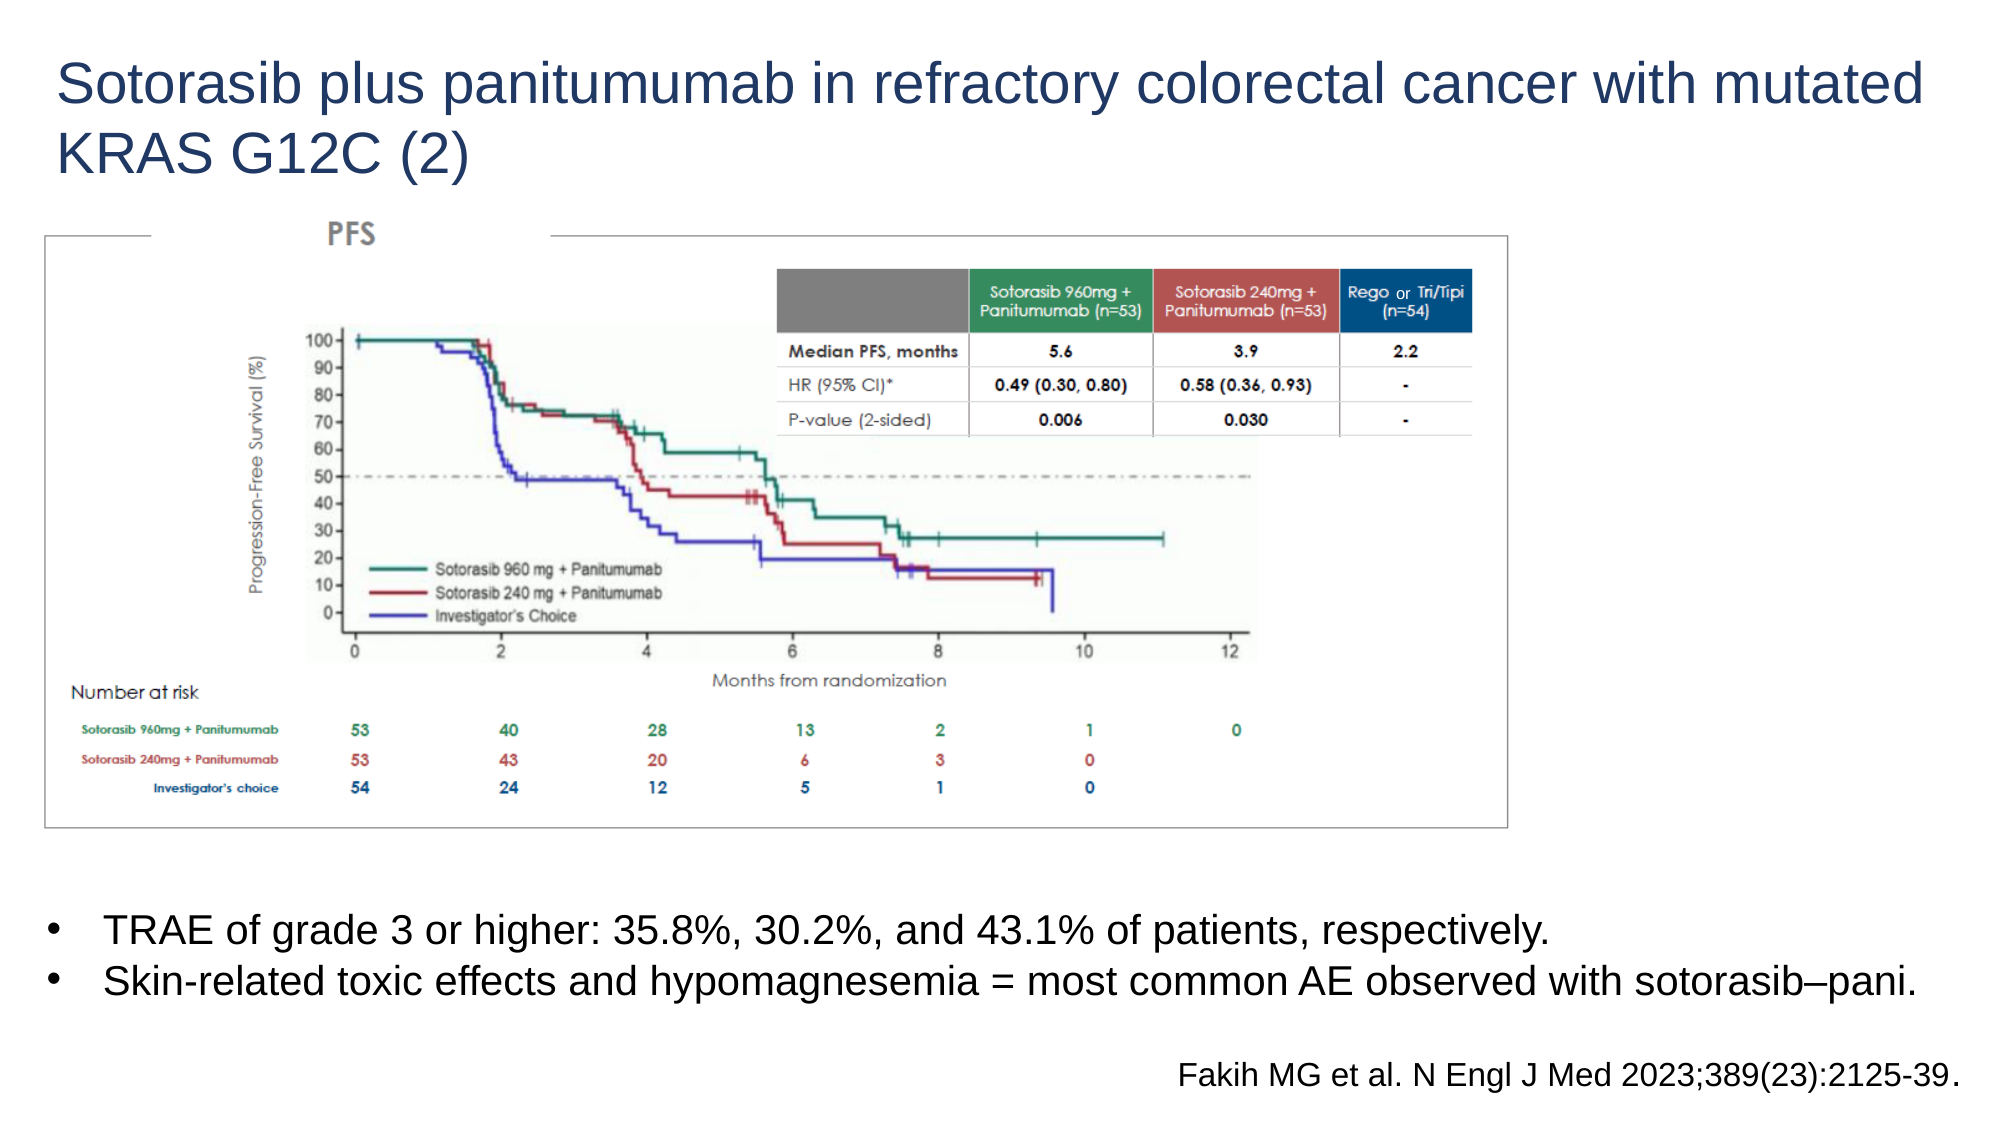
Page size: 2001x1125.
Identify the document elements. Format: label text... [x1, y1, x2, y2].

picture [31, 193, 1532, 851]
text_box TRAE of grade 3 or higher: 35.8%, 30.2%, and 43.1% of patients, respectively. Skin-related toxic effects and hypomagnesemia = most common AE observed with sotorasib–pani. [31, 895, 1982, 1011]
text_box Fakih MG et al. N Engl J Med 2023;389(23):2125-39. [1163, 1041, 1977, 1102]
text_box Sotorasib plus panitumumab in refractory colorectal cancer with mutated KRAS G12C (2) [41, 37, 1959, 193]
